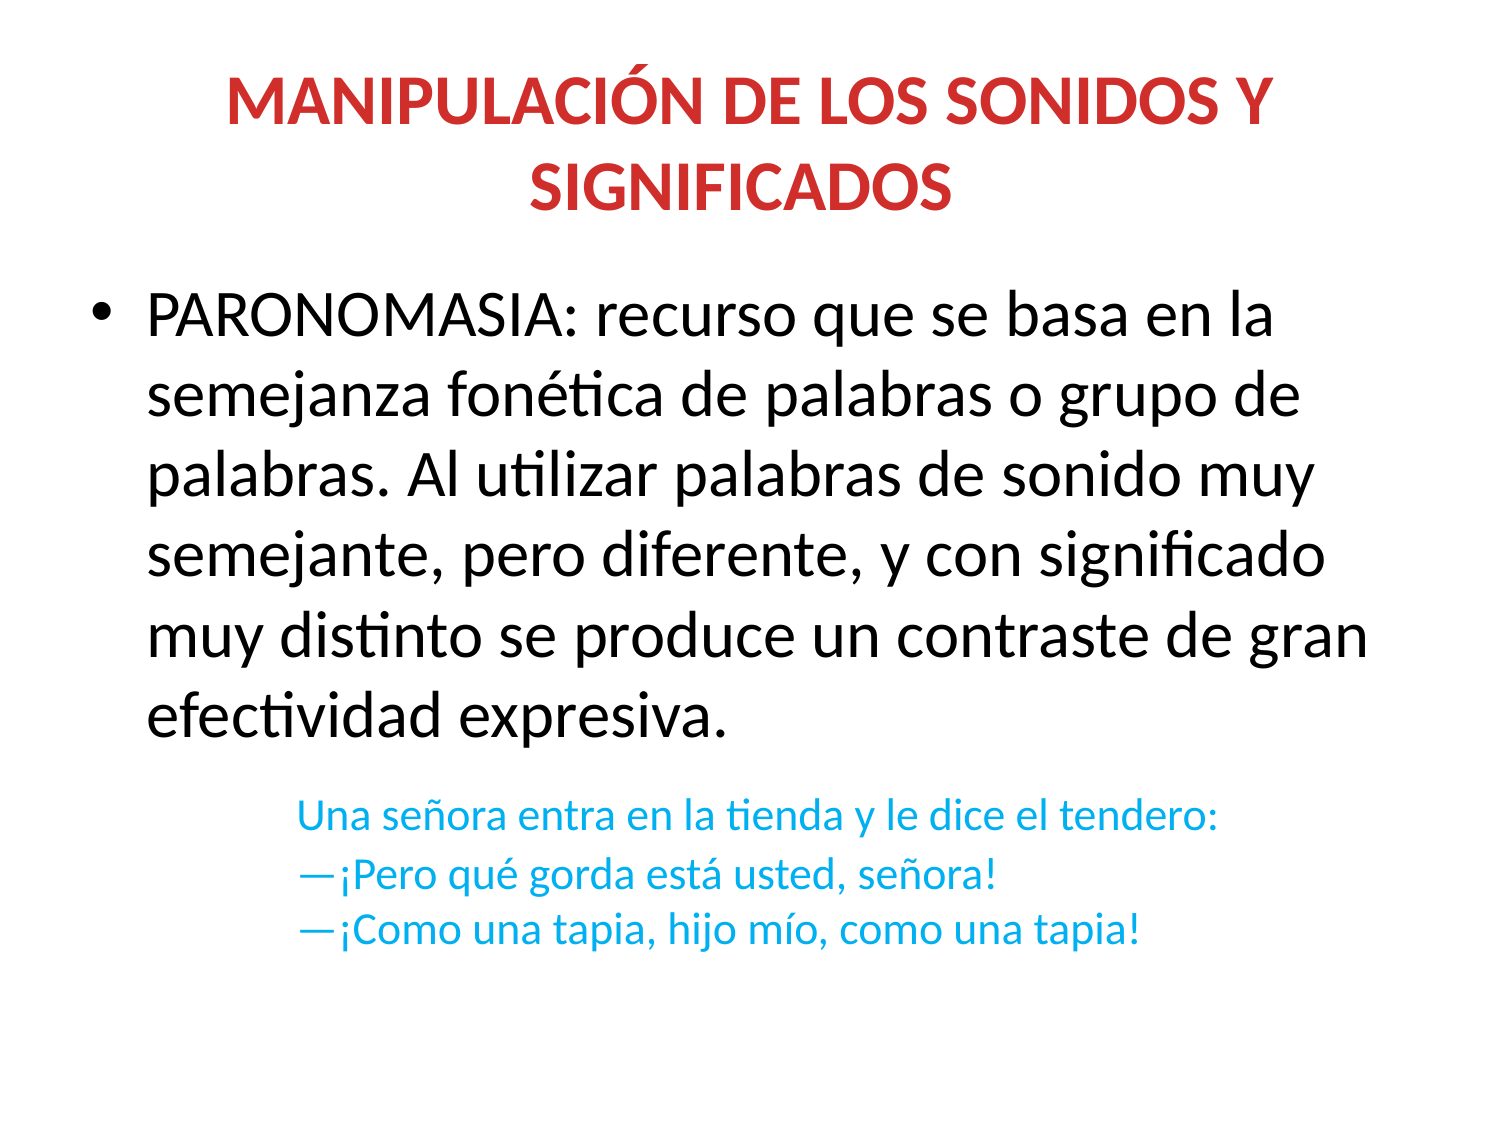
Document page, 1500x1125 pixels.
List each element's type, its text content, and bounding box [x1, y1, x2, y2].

title MANIPULACIÓN DE LOS SONIDOS Y SIGNIFICADOS [75, 45, 1425, 233]
list PARONOMASIA: recurso que se basa en la semejanza fonética de palabras o grupo de palabras. Al utilizar palabras de sonido muy semejante, pero diferente, y con significado muy distinto se produce un contraste de gran efectividad expresiva. Una señora entra en la tienda y le dice el tendero: —¡Pero qué gorda está usted, señora! —¡Como una tapia, hijo mío, como una tapia! [75, 262, 1425, 1005]
